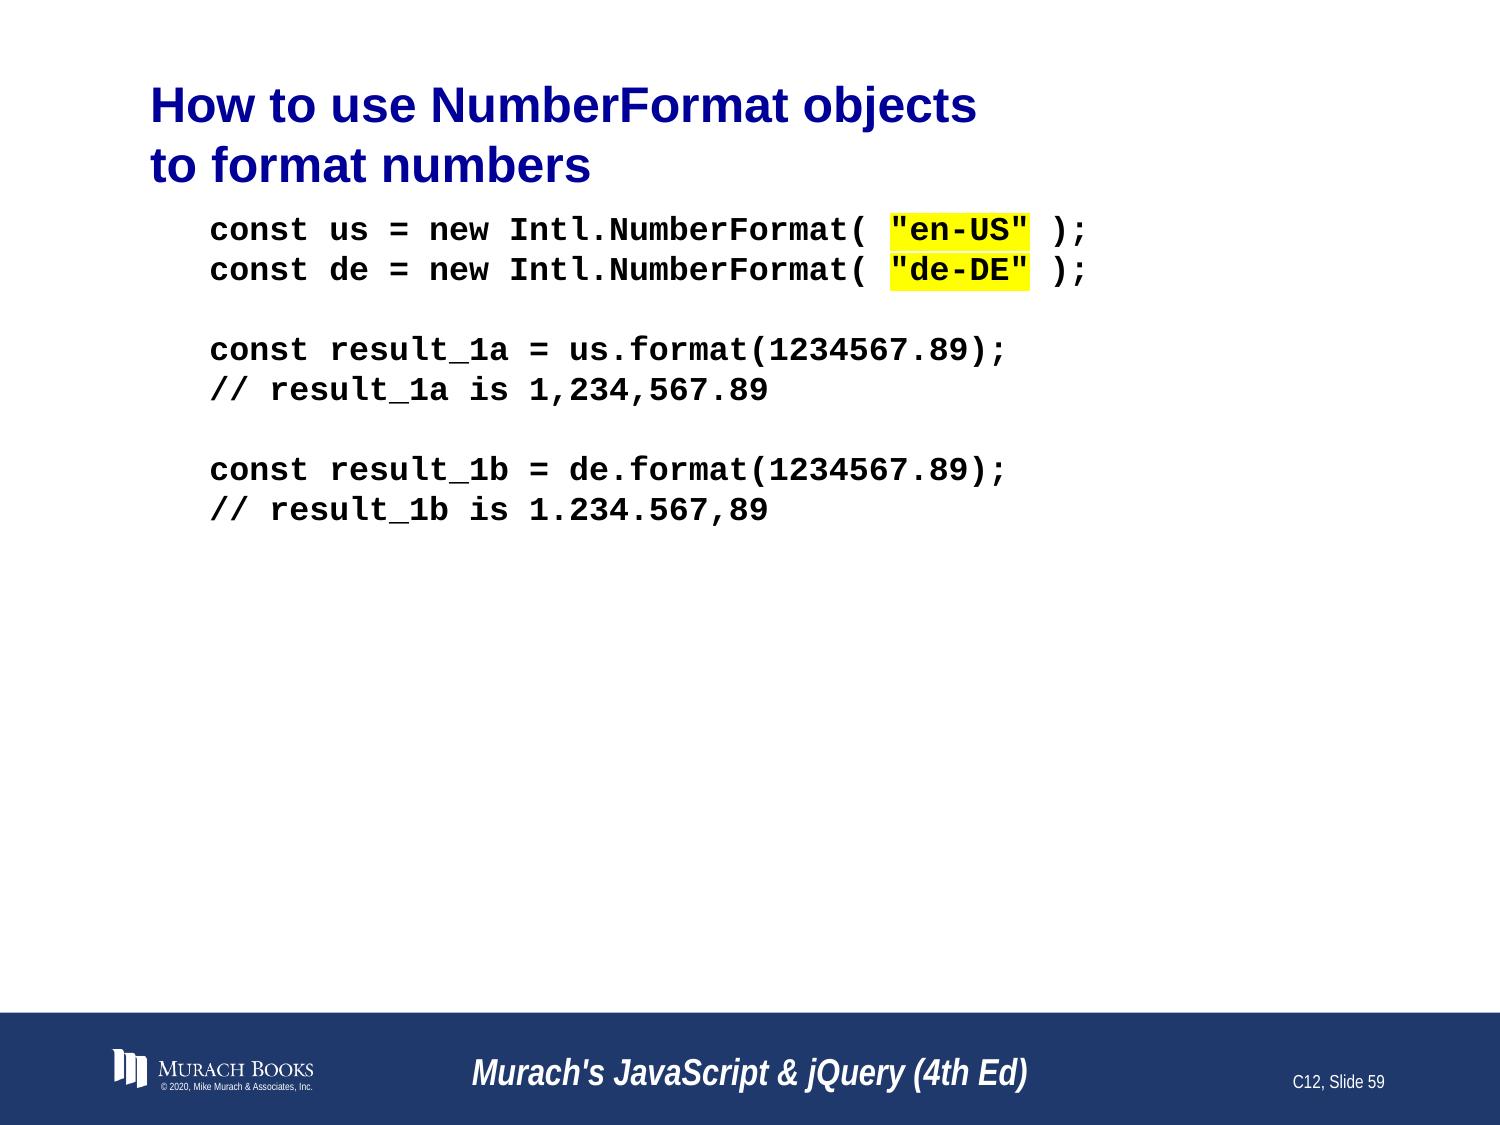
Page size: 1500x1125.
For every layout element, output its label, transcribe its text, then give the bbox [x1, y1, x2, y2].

footer © 2020, Mike Murach & Associates, Inc. [12, 1025, 463, 1100]
list const us = new Intl.NumberFormat( "en-US" ); const de = new Intl.NumberFormat( "de-DE" ); const result_1a = us.format(1234567.89); // result_1a is 1,234,567.89 const result_1b = de.format(1234567.89); // result_1b is 1.234.567,89 [137, 200, 1350, 1000]
slide_number Murach's JavaScript & jQuery (4th Ed) [463, 1025, 1050, 1100]
slide_number C12, Slide 59 [1087, 1025, 1400, 1100]
title How to use NumberFormat objects to format numbers [150, 72, 1350, 194]
